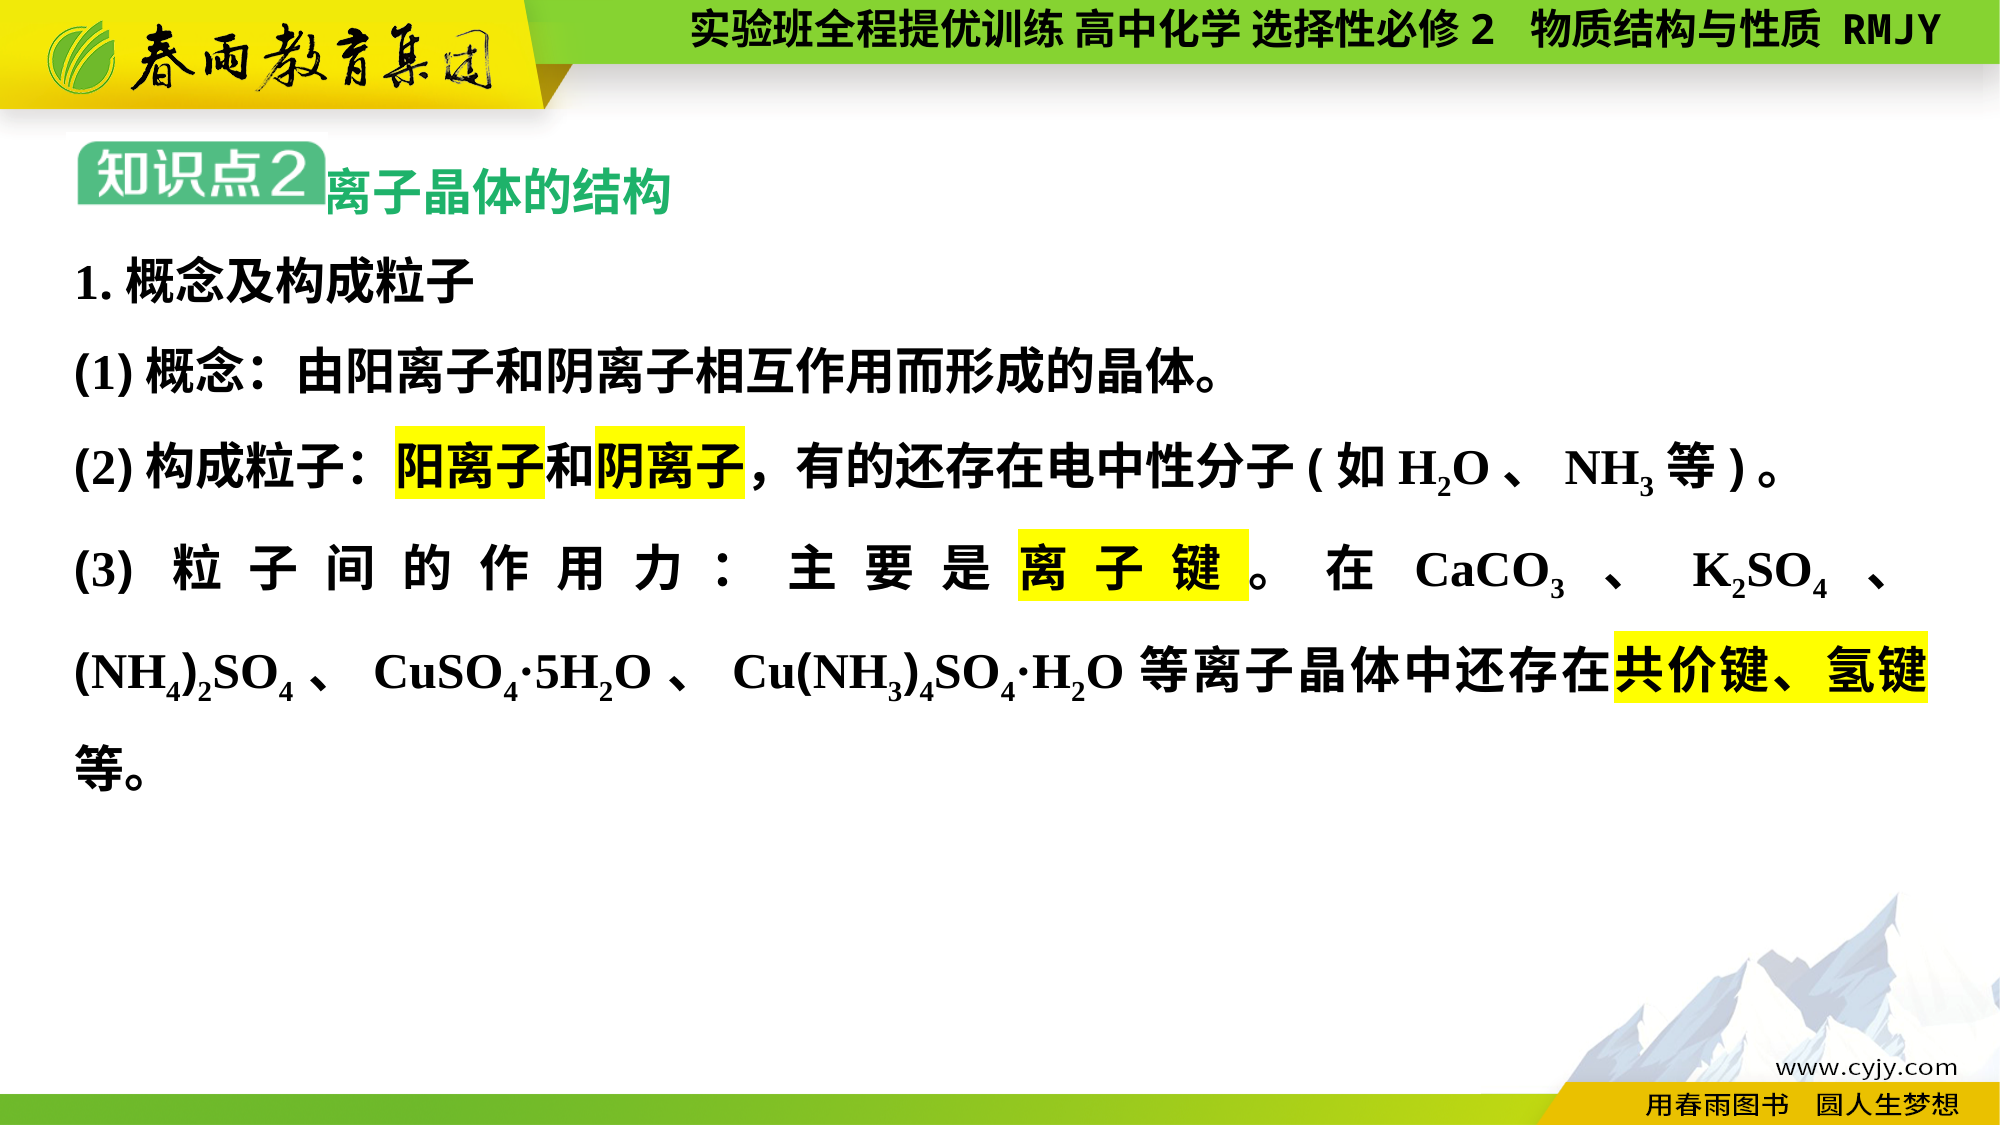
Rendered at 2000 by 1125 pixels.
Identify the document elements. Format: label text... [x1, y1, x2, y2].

picture [0, 0, 2000, 1125]
list 离子晶体的结构 1.概念及构成粒子 (1)概念：由阳离子和阴离子相互作用而形成的晶体。 (2)构成粒子：阳离子和阴离子，有的还存在电中性分子(如H2O、NH3等)。 (3)粒子间的作用力：主要是离子键。在CaCO3、K2SO4、(NH4)2SO4、CuSO4·5H2O、Cu(NH3)4SO4·H2O等离子晶体中还存在共价键、氢键等。 [59, 122, 1944, 672]
